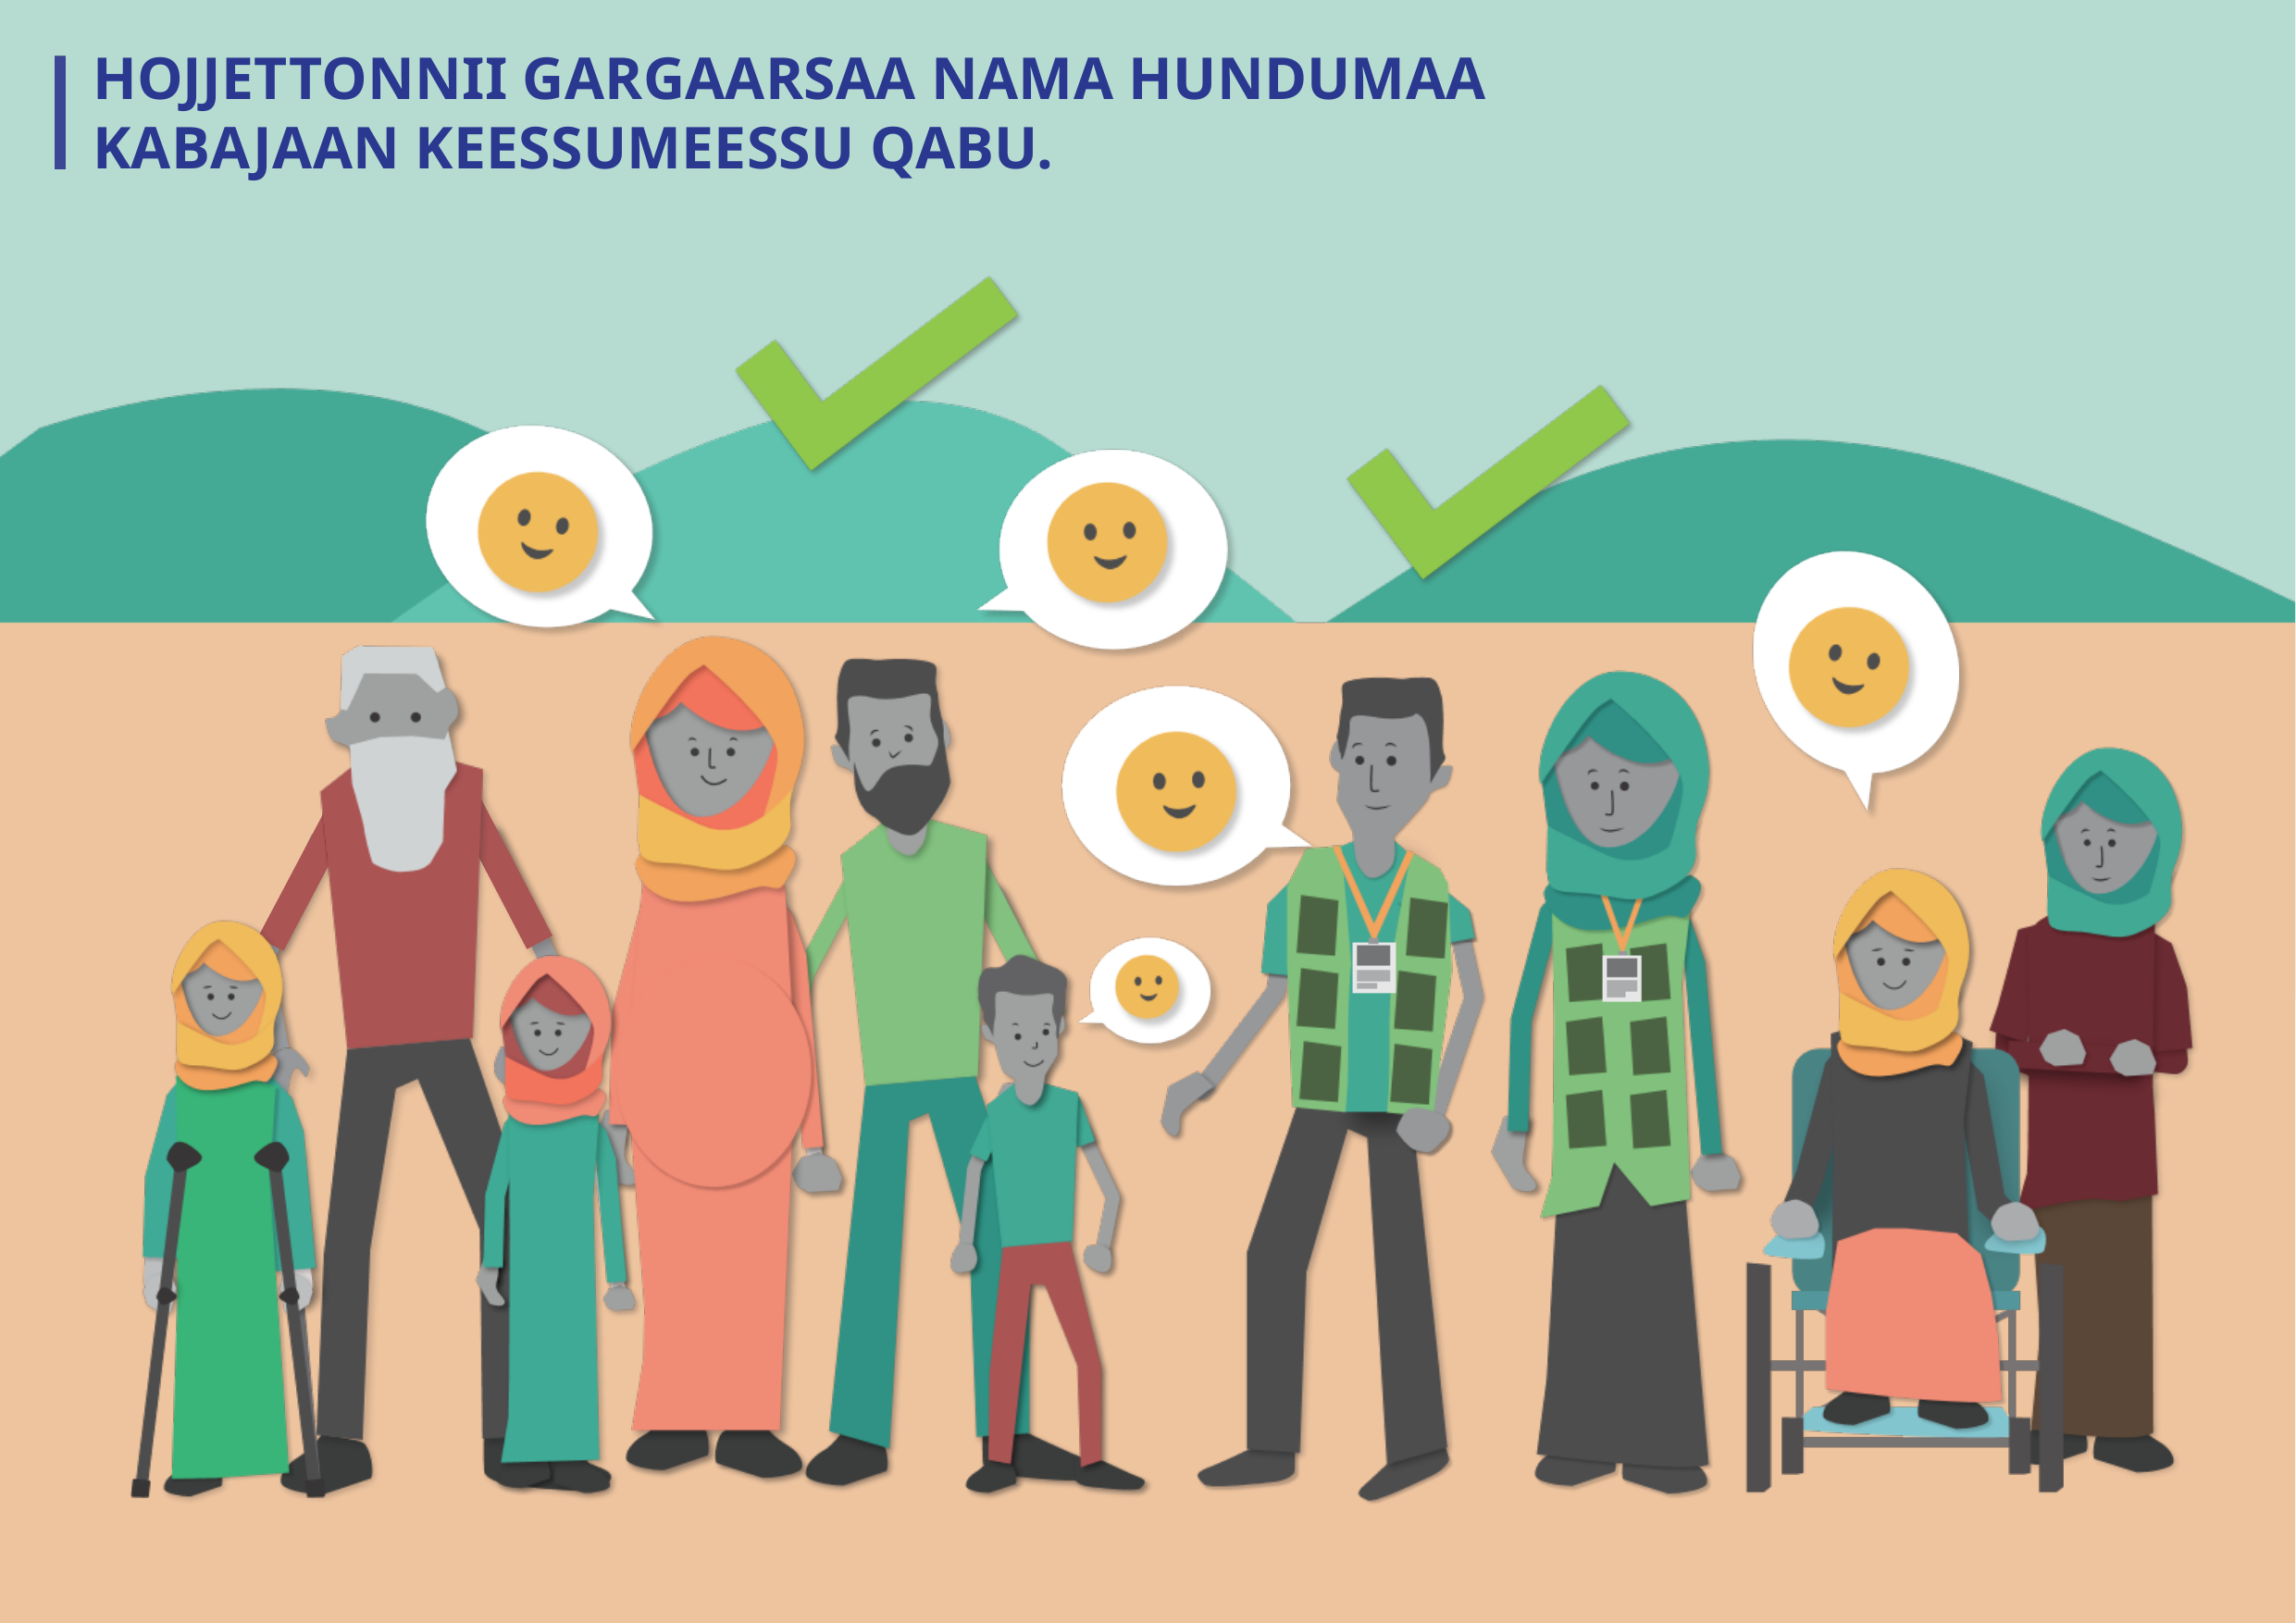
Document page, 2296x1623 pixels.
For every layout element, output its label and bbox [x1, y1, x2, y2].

text_box [0, 0, 2296, 1623]
